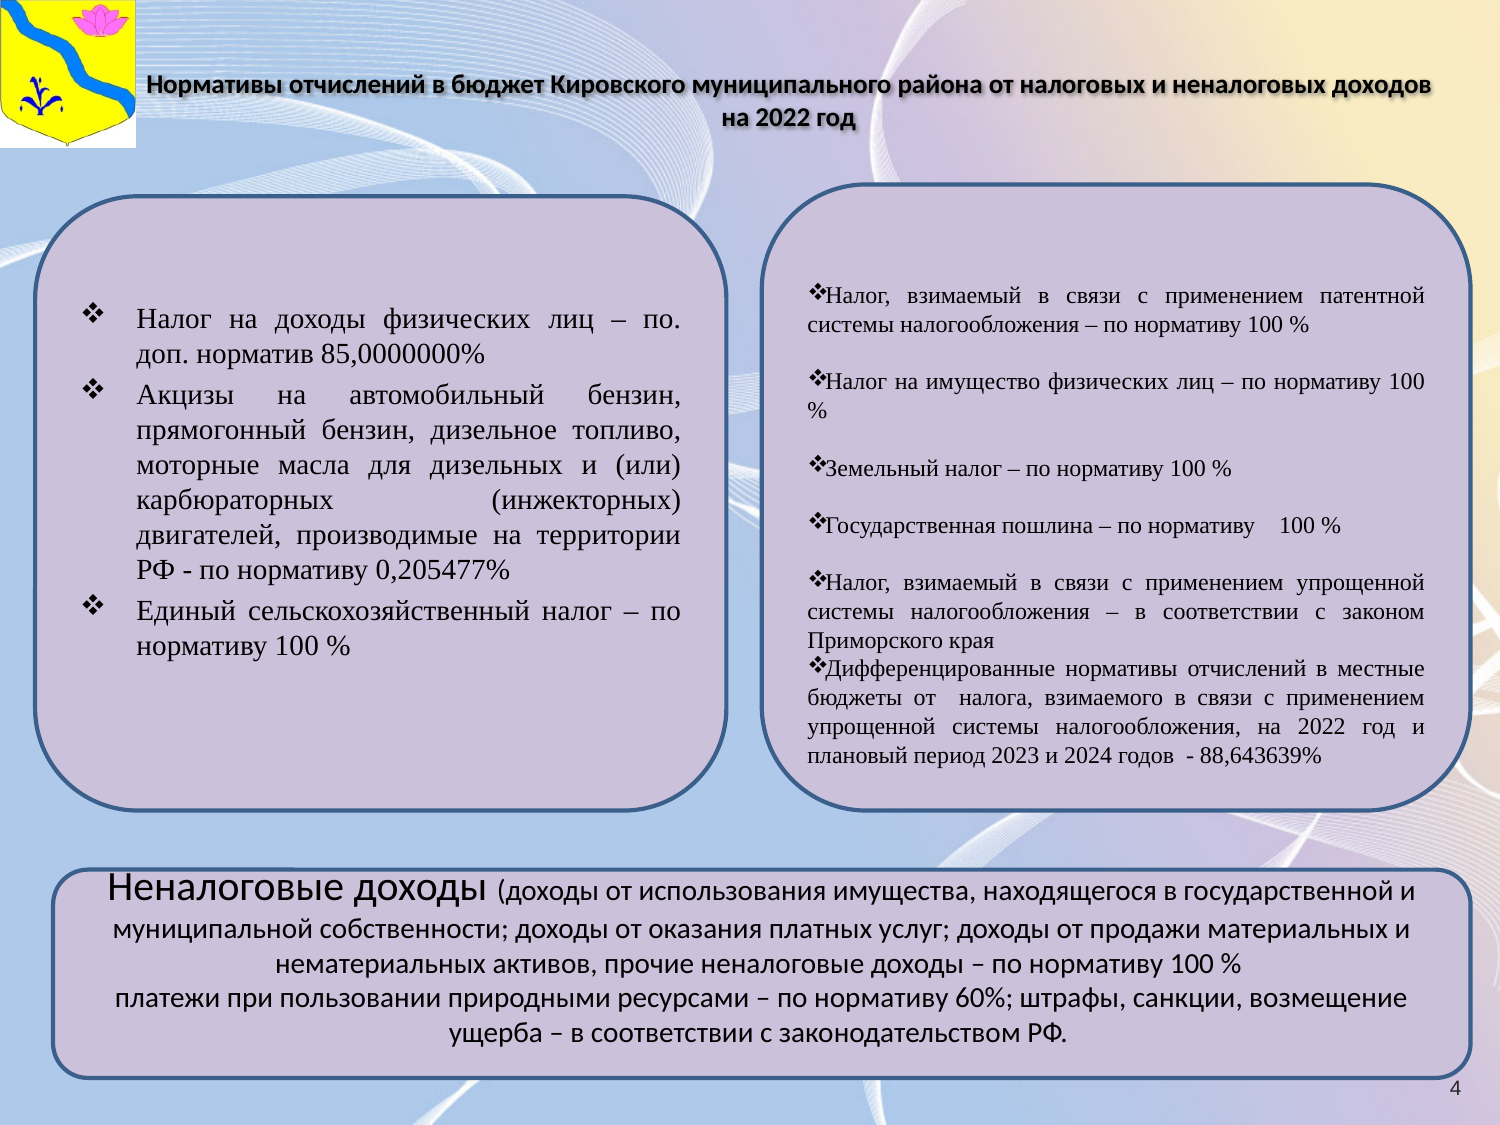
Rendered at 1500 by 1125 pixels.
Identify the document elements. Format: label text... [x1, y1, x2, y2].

picture [0, 0, 1500, 1125]
text_box Налог на доходы физических лиц – по. доп. норматив 85,0000000% Акцизы на автомобильный бензин, прямогонный бензин, дизельное топливо, моторные масла для дизельных и (или) карбюраторных (инжекторных) двигателей, производимые на территории РФ - по нормативу 0,205477% Единый сельскохозяйственный налог – по нормативу 100 % [35, 196, 727, 811]
text_box Неналоговые доходы (доходы от использования имущества, находящегося в государственной и муниципальной собственности; доходы от оказания платных услуг; доходы от продажи материальных и нематериальных активов, прочие неналоговые доходы – по нормативу 100 % платежи при пользовании природными ресурсами – по нормативу 60%; штрафы, санкции, возмещение ущерба – в соответствии с законодательством РФ. [53, 869, 1471, 1078]
slide_number 4 [1417, 1057, 1494, 1118]
title Нормативы отчислений в бюджет Кировского муниципального района от налоговых и неналоговых доходов на 2022 год [115, 26, 1463, 172]
text_box Налог, взимаемый в связи с применением патентной системы налогообложения – по нормативу 100 % Налог на имущество физических лиц – по нормативу 100 % Земельный налог – по нормативу 100 % Государственная пошлина – по нормативу 100 % Налог, взимаемый в связи с применением упрощенной системы налогообложения – в соответствии с законом Приморского края Дифференцированные нормативы отчислений в местные бюджеты от налога, взимаемого в связи с применением упрощенной системы налогообложения, на 2022 год и плановый период 2023 и 2024 годов - 88,643639% [761, 184, 1471, 811]
